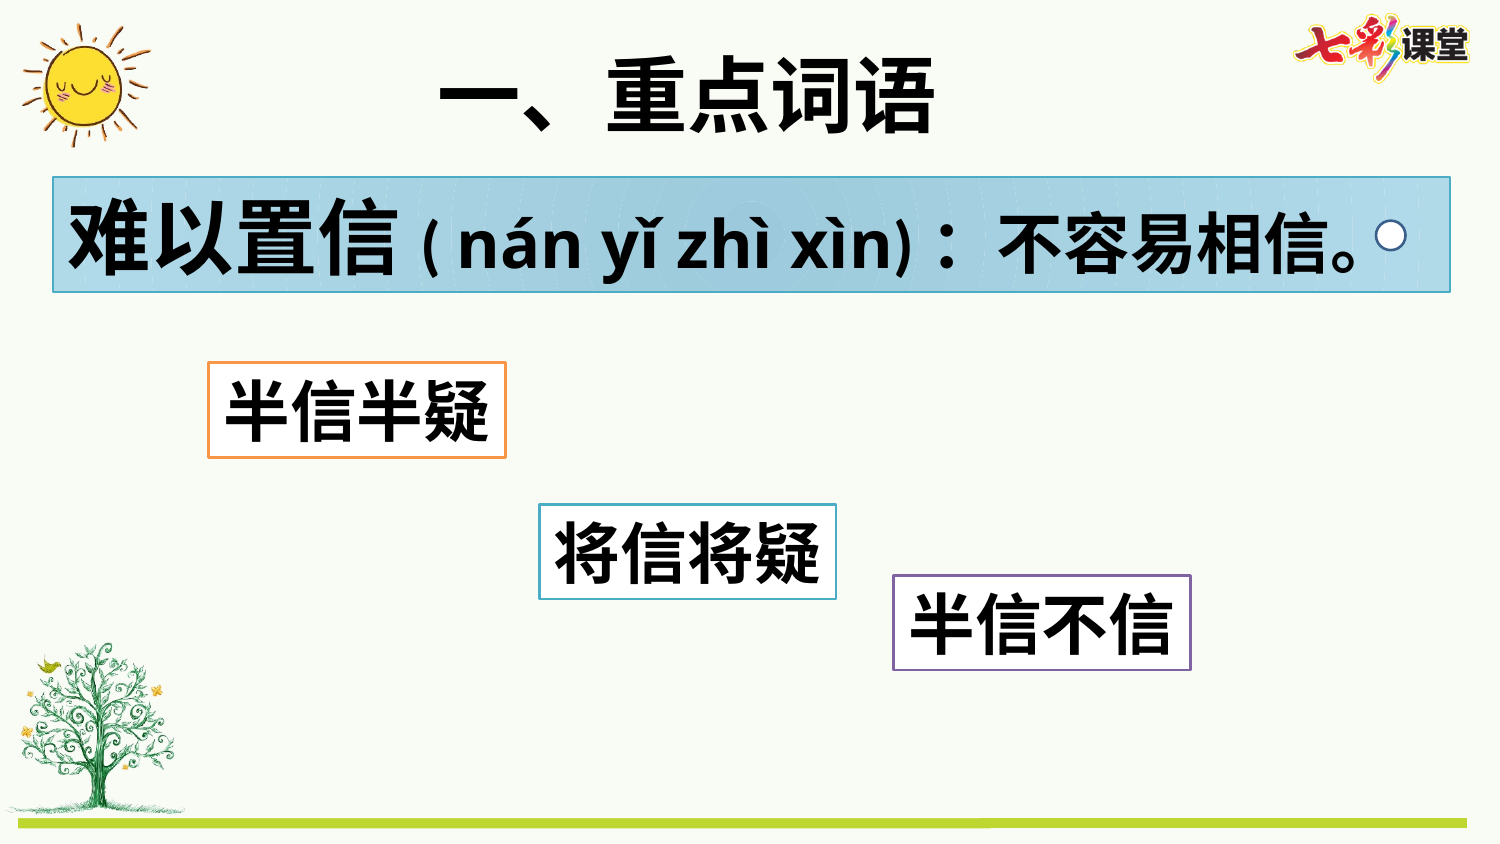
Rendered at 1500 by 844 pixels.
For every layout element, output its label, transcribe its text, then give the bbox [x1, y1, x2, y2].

picture [1291, 9, 1472, 87]
text_box 将信将疑 [538, 503, 837, 600]
text_box 半信不信 [892, 574, 1192, 671]
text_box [52, 176, 1451, 294]
picture [0, 608, 1467, 844]
text_box 半信半疑 [207, 361, 507, 459]
picture [0, 0, 173, 172]
text_box 一、重点词语 [422, 36, 953, 151]
